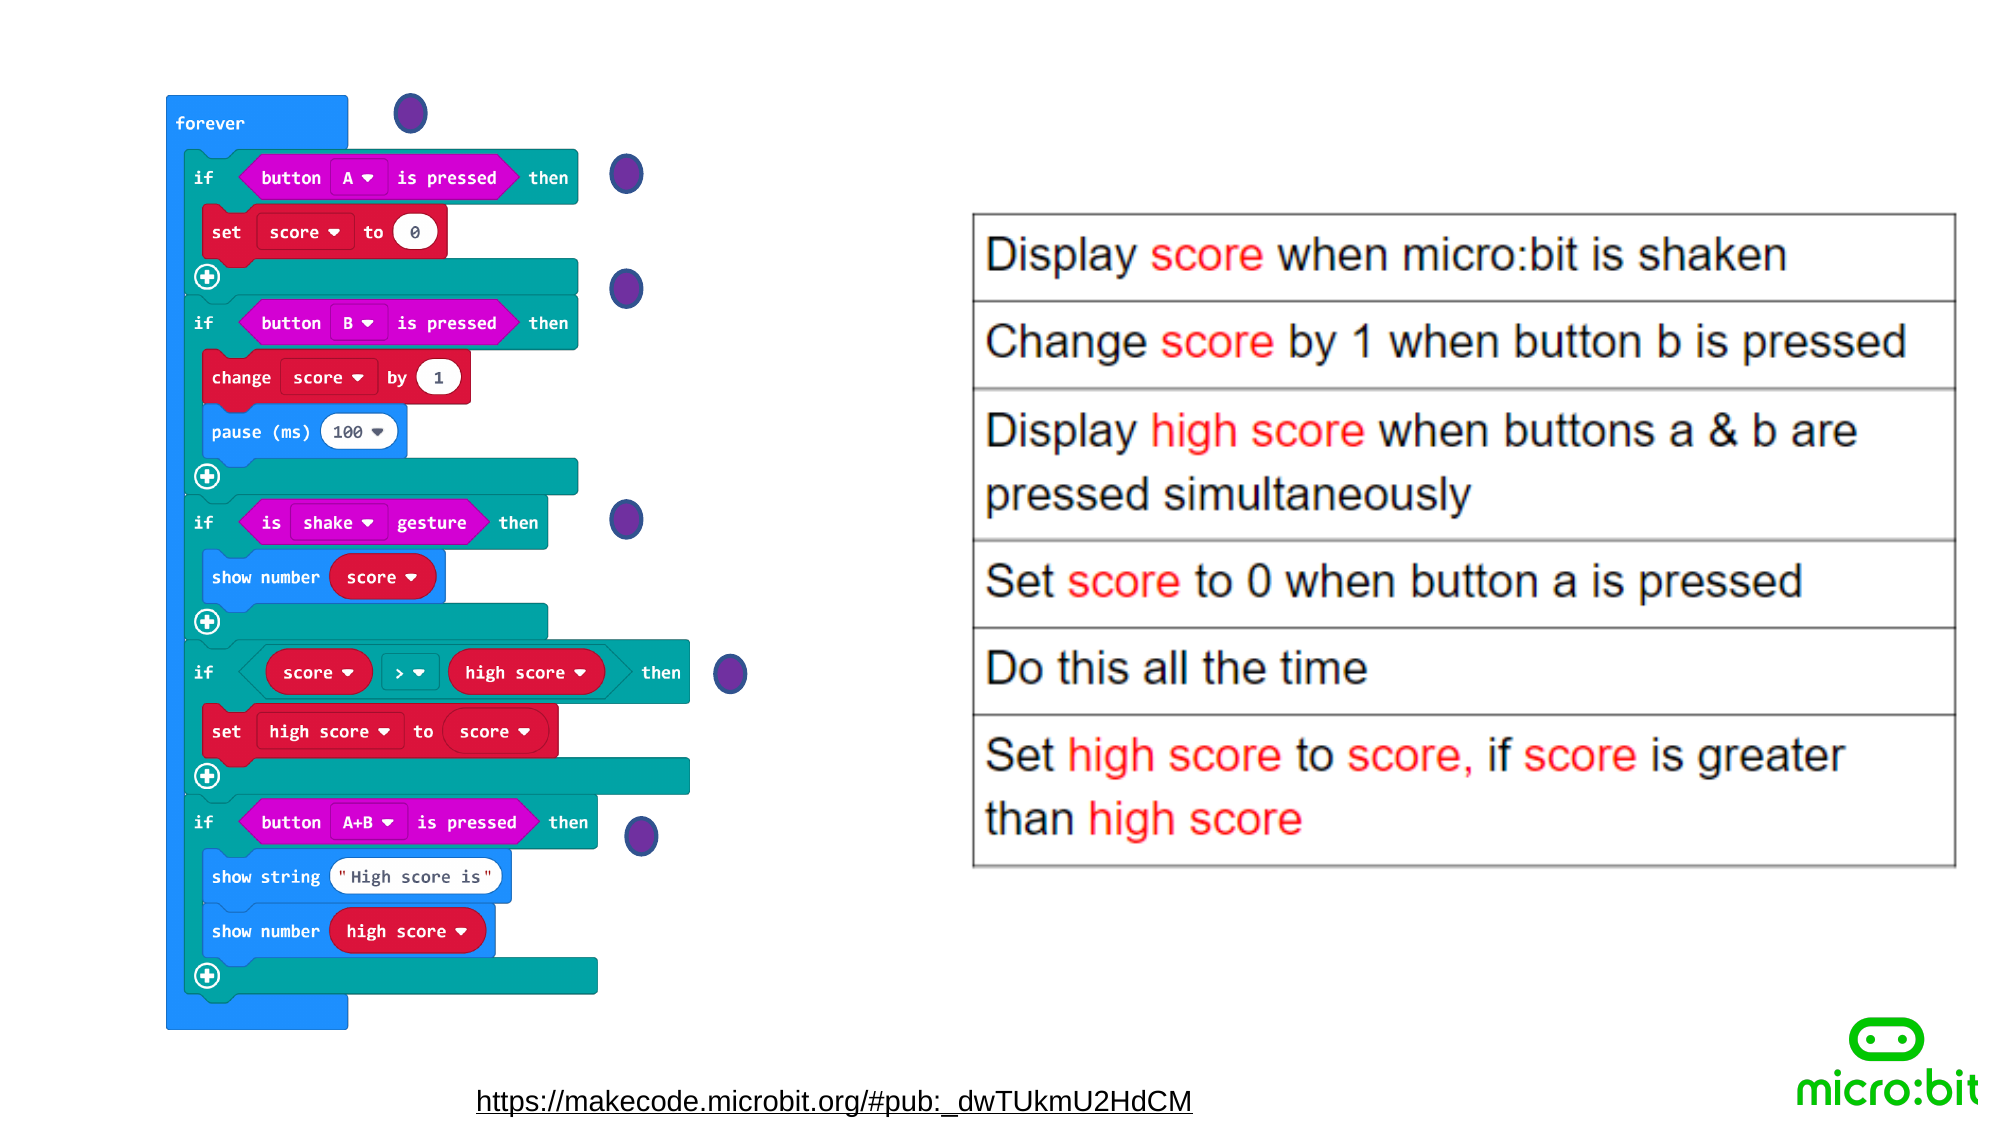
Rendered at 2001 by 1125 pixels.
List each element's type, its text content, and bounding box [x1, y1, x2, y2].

text_box [166, 60, 1380, 884]
picture [1797, 1017, 1978, 1106]
text_box https://makecode.microbit.org/#pub:_dwTUkmU2HdCM [461, 1074, 1217, 1125]
picture [165, 94, 691, 1030]
text_box [715, 655, 746, 693]
picture [956, 200, 1978, 884]
